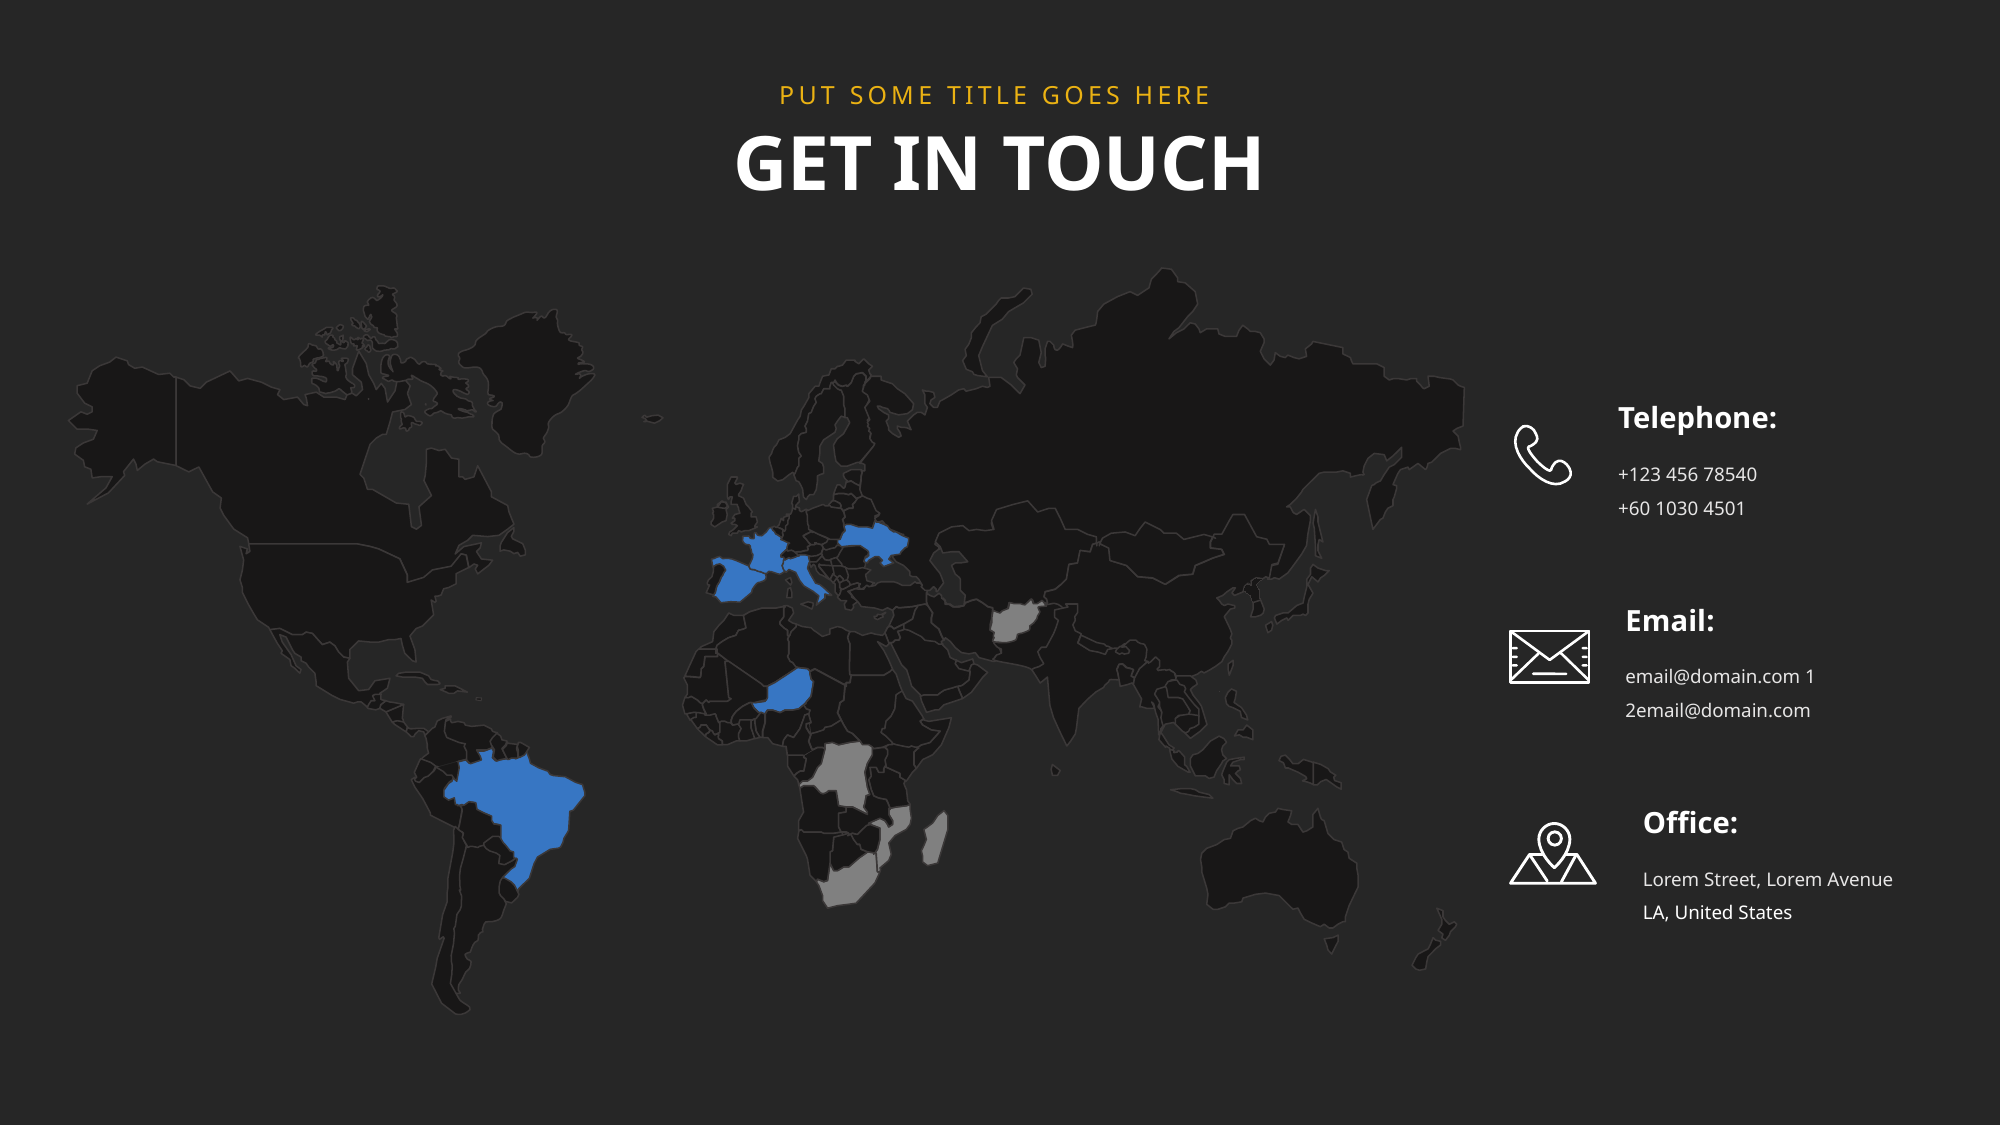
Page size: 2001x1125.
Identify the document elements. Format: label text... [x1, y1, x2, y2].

text_box GET IN TOUCH [395, 118, 1604, 213]
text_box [1510, 582, 1852, 731]
text_box PUT SOME TITLE GOES HERE [395, 72, 1604, 118]
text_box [1510, 784, 1933, 934]
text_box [68, 267, 1465, 1015]
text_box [1510, 380, 1908, 529]
